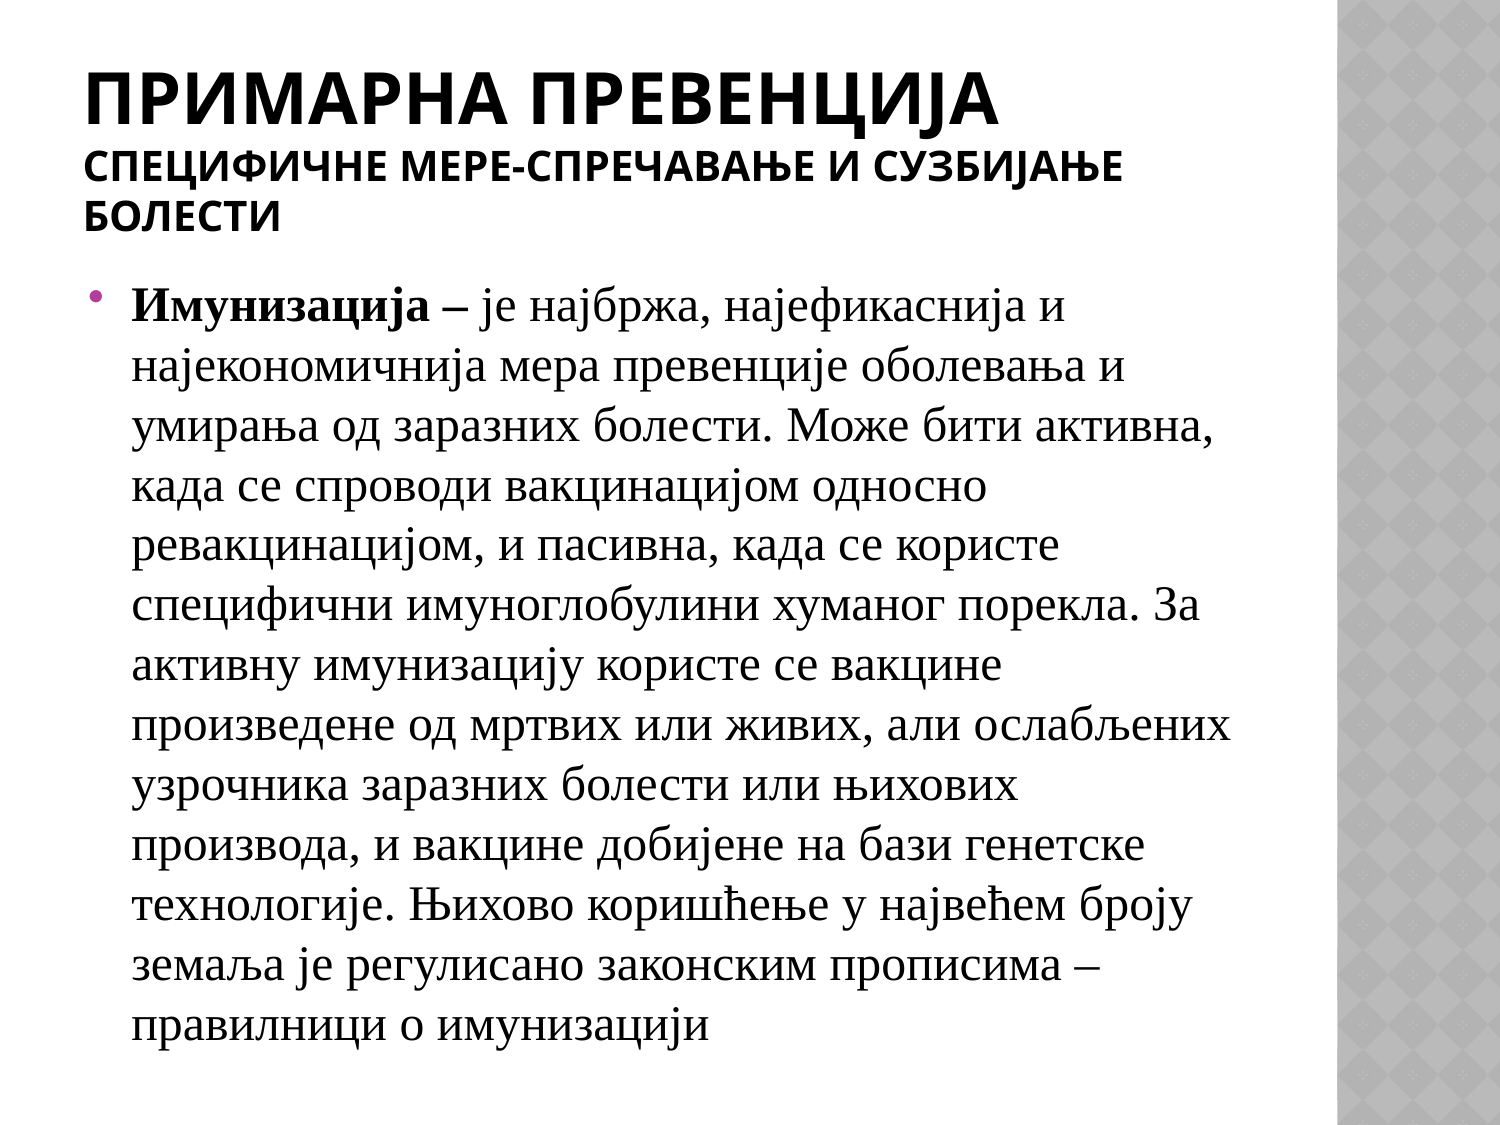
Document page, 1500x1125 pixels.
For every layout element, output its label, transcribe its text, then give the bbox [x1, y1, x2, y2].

list Имунизација – је најбржа, најефикаснија и најекономичнија мера превенције оболевања и умирања од заразних болести. Може бити активна, када се спроводи вакцинацијом односно ревакцинацијом, и пасивна, када се користе специфични имуноглобулини хуманог порекла. За активну имунизацију користе се вакцине произведене од мртвих или живих, али ослабљених узрочника заразних болести или њихових производа, и вакцине добијене на бази генетске технологије. Њихово коришћење у највећем броју земаља је регулисано законским прописима – правилници о имунизацији [75, 264, 1263, 1059]
title Примарна превенција Специфичне мере-спречавање и сузбијање болести [75, 52, 1263, 240]
